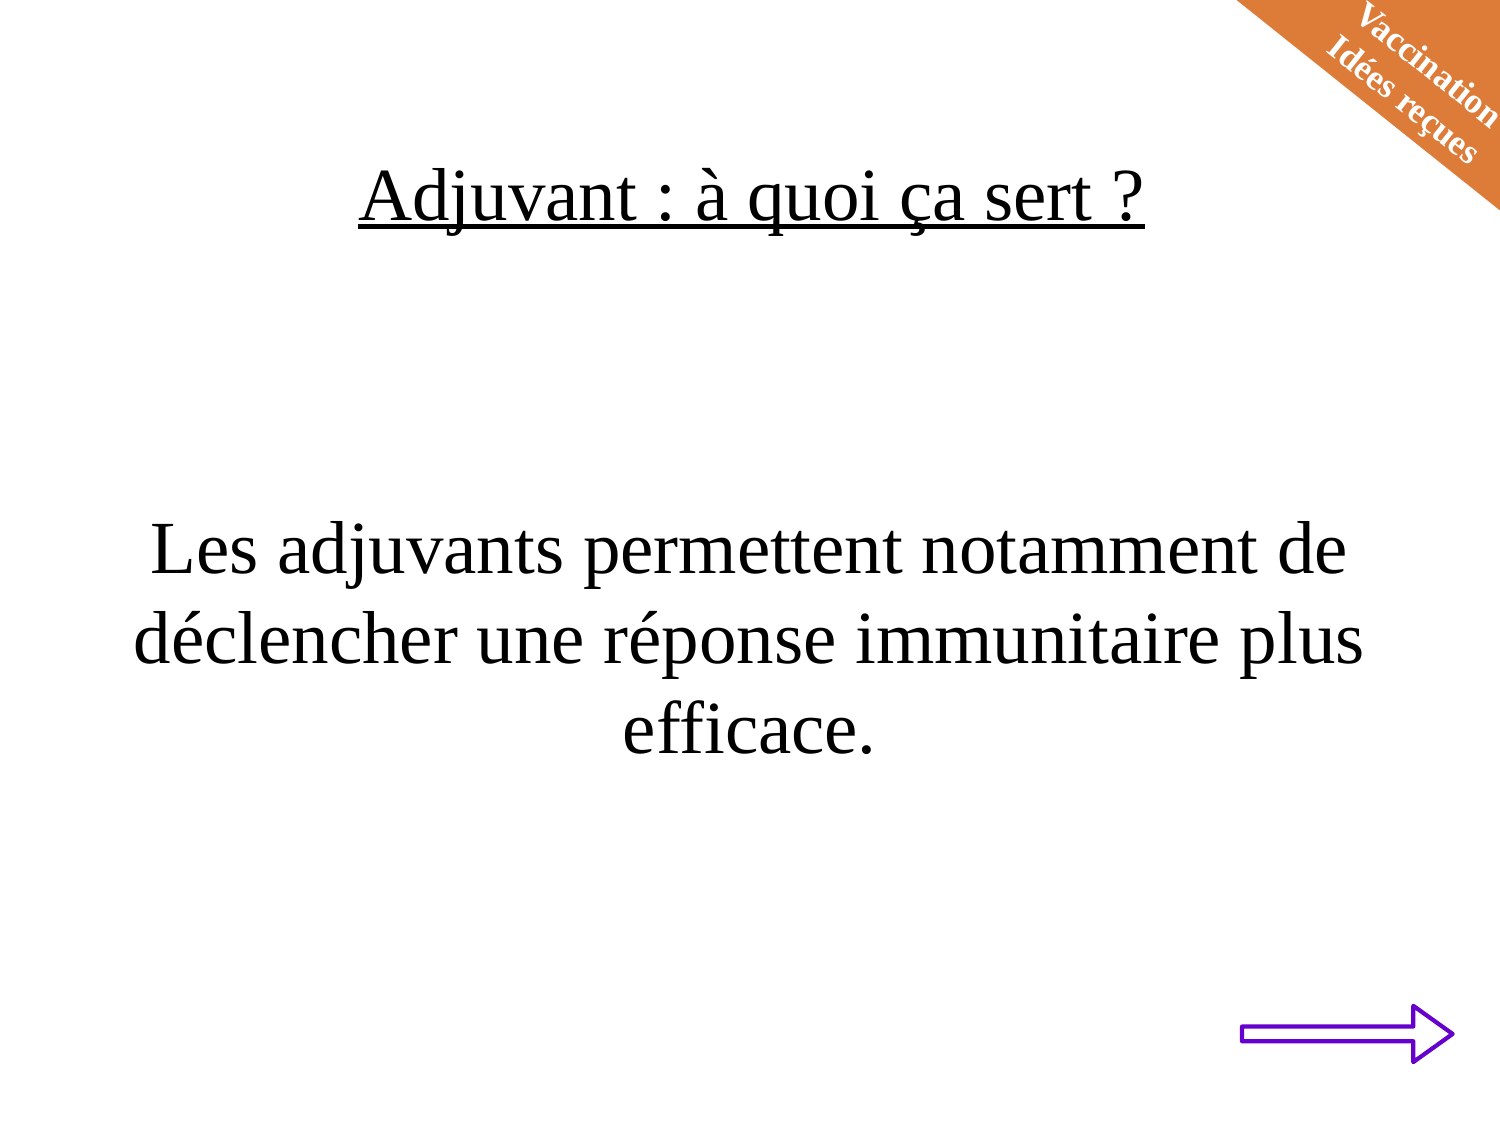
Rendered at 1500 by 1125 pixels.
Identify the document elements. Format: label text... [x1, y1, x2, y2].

text_box Vaccination Idées reçues [1305, 0, 1500, 210]
text_box Les adjuvants permettent notamment de déclencher une réponse immunitaire plus efficace. [0, 491, 1500, 777]
text_box Adjuvant : à quoi ça sert ? [3, 137, 1500, 243]
text_box [1233, 0, 1500, 214]
text_box [1239, 1003, 1455, 1064]
